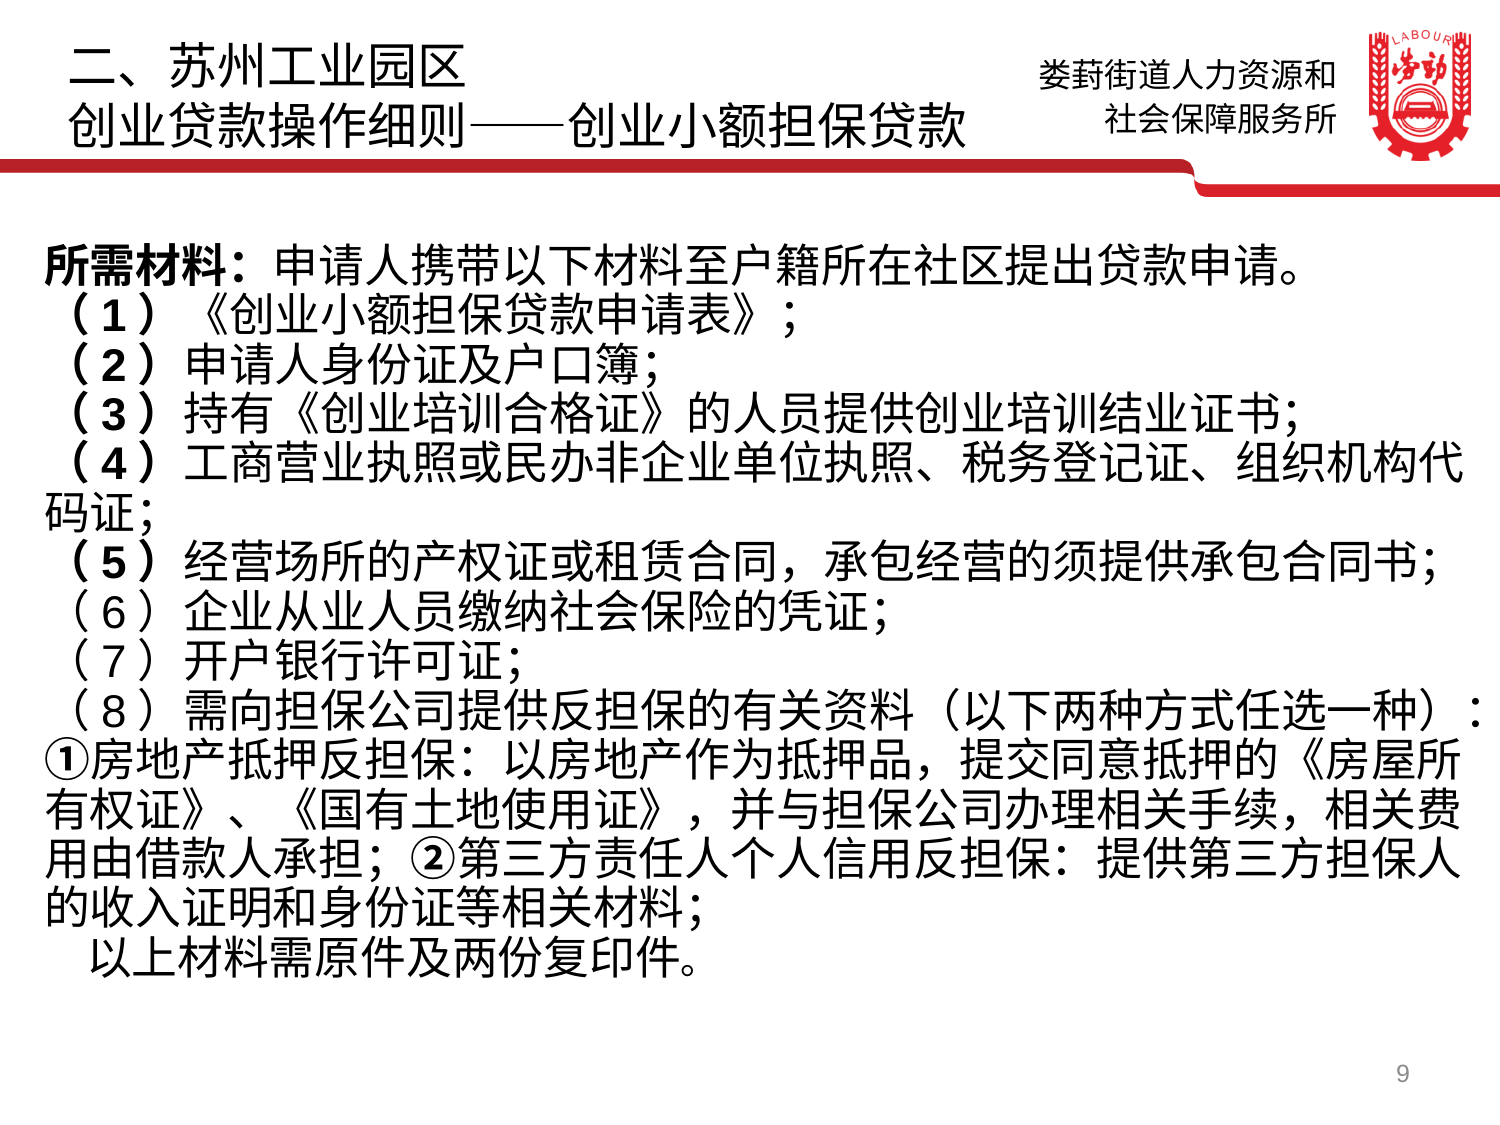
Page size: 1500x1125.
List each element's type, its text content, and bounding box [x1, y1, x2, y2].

slide_number 9 [1074, 1042, 1425, 1103]
text_box 二、苏州工业园区 创业贷款操作细则——创业小额担保贷款 [53, 27, 1022, 163]
picture [0, 30, 1500, 197]
text_box 所需材料：申请人携带以下材料至户籍所在社区提出贷款申请。 （1）《创业小额担保贷款申请表》； （2）申请人身份证及户口簿； （3）持有《创业培训合格证》的人员提供创业培训结业证书； （4）工商营业执照或民办非企业单位执照、税务登记证、组织机构代码证； （5）经营场所的产权证或租赁合同，承包经营的须提供承包合同书； （6）企业从业人员缴纳社会保险的凭证； （7）开户银行许可证； （8）需向担保公司提供反担保的有关资料（以下两种方式任选一种）：①房地产抵押反担保：以房地产作为抵押品，提交同意抵押的《房屋所有权证》、《国有土地使用证》，并与担保公司办理相关手续，相关费用由借款人承担；②第三方责任人个人信用反担保：提供第三方担保人的收入证明和身份证等相关材料； 以上材料需原件及两份复印件。 [29, 235, 1500, 992]
